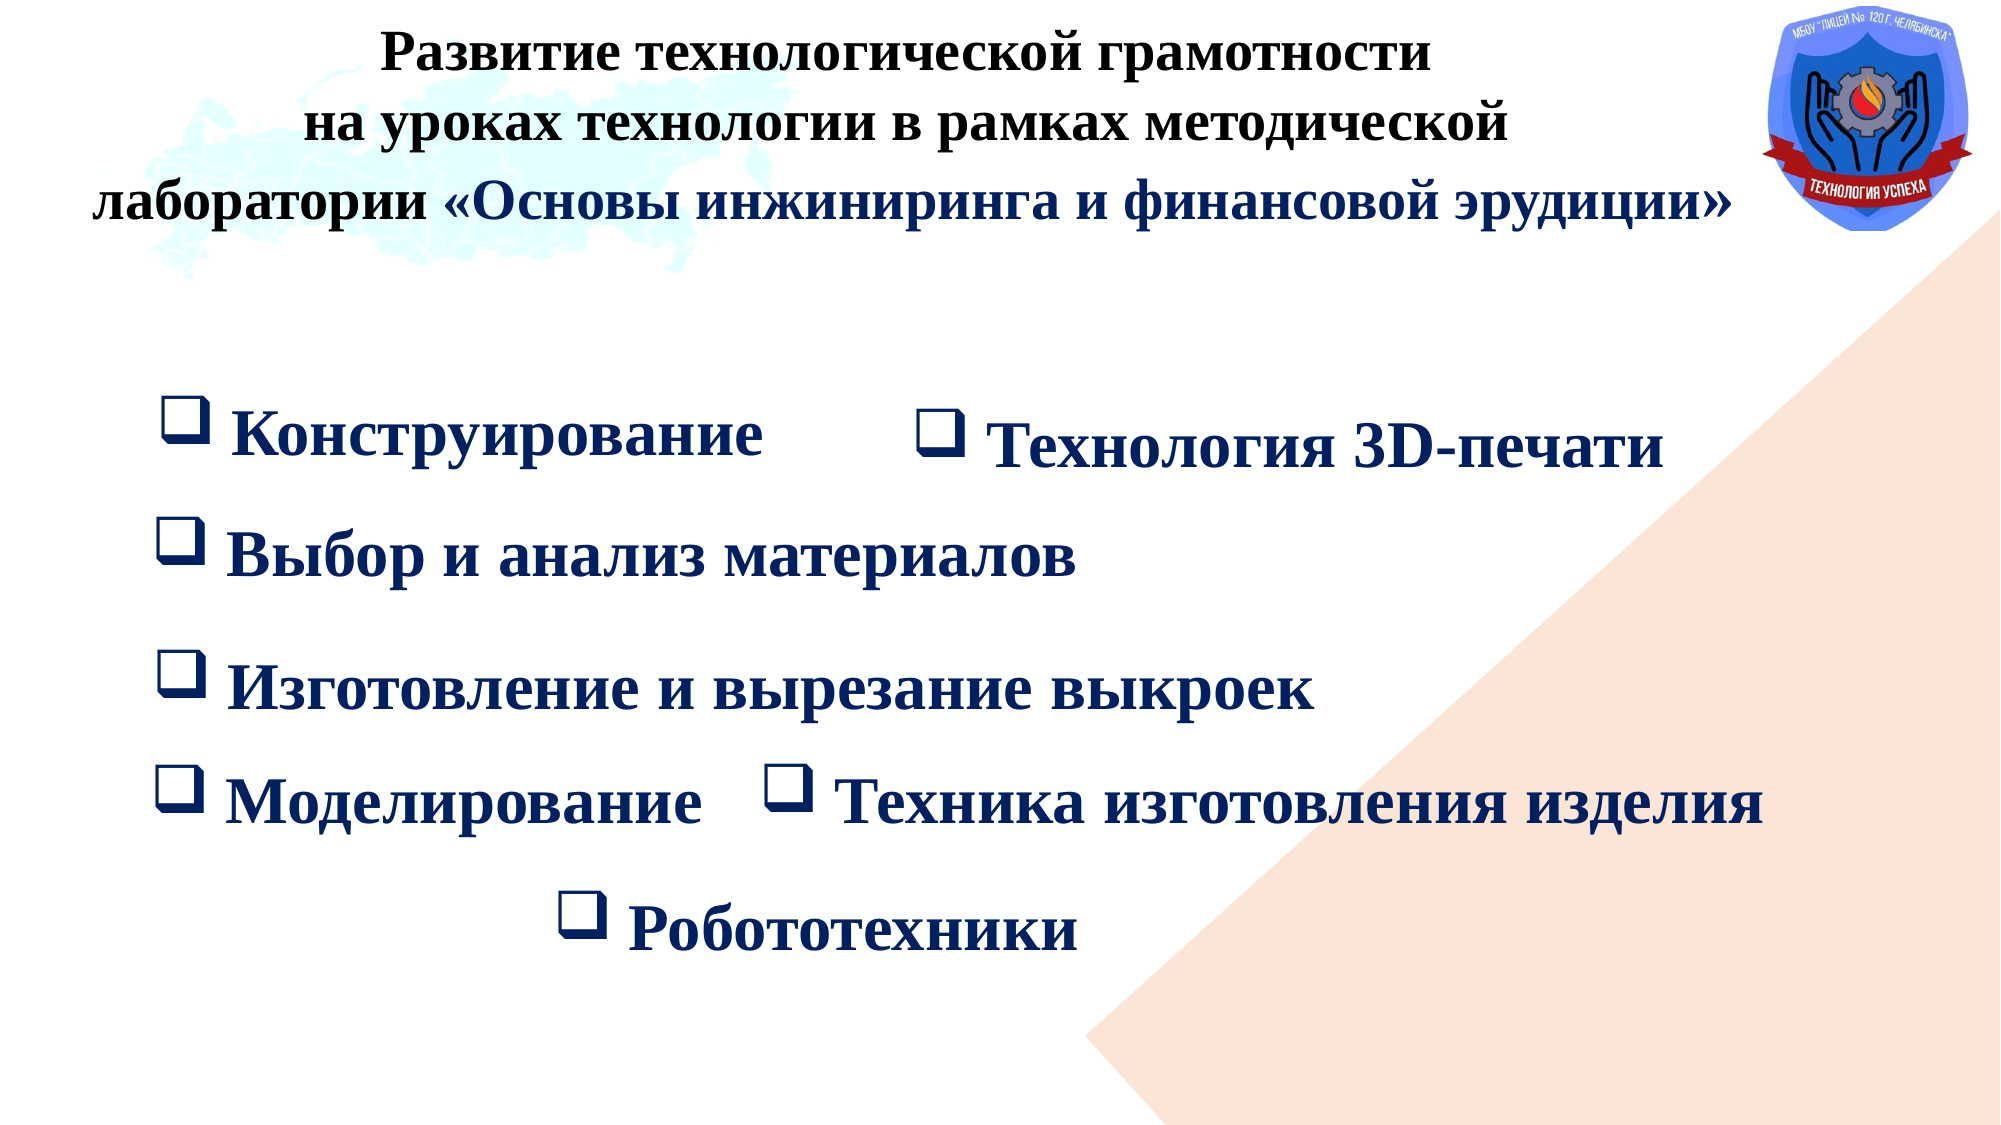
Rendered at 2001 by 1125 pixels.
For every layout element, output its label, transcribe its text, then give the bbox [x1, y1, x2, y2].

text_box [1085, 210, 2000, 1125]
text_box Моделирование [135, 749, 719, 845]
text_box Робототехники [539, 876, 1095, 972]
text_box Технология 3D-печати [897, 393, 1681, 489]
picture [97, 38, 800, 288]
text_box Техника изготовления изделия [745, 749, 1781, 845]
text_box Развитие технологической грамотности на уроках технологии в рамках методической лаборатории «Основы инжиниринга и финансовой эрудиции» [77, 5, 1750, 240]
picture [1753, 6, 1975, 231]
text_box Выбор и анализ материалов [137, 502, 1093, 597]
text_box Изготовление и вырезание выкроек [138, 635, 1332, 730]
text_box Конструирование [141, 381, 780, 476]
